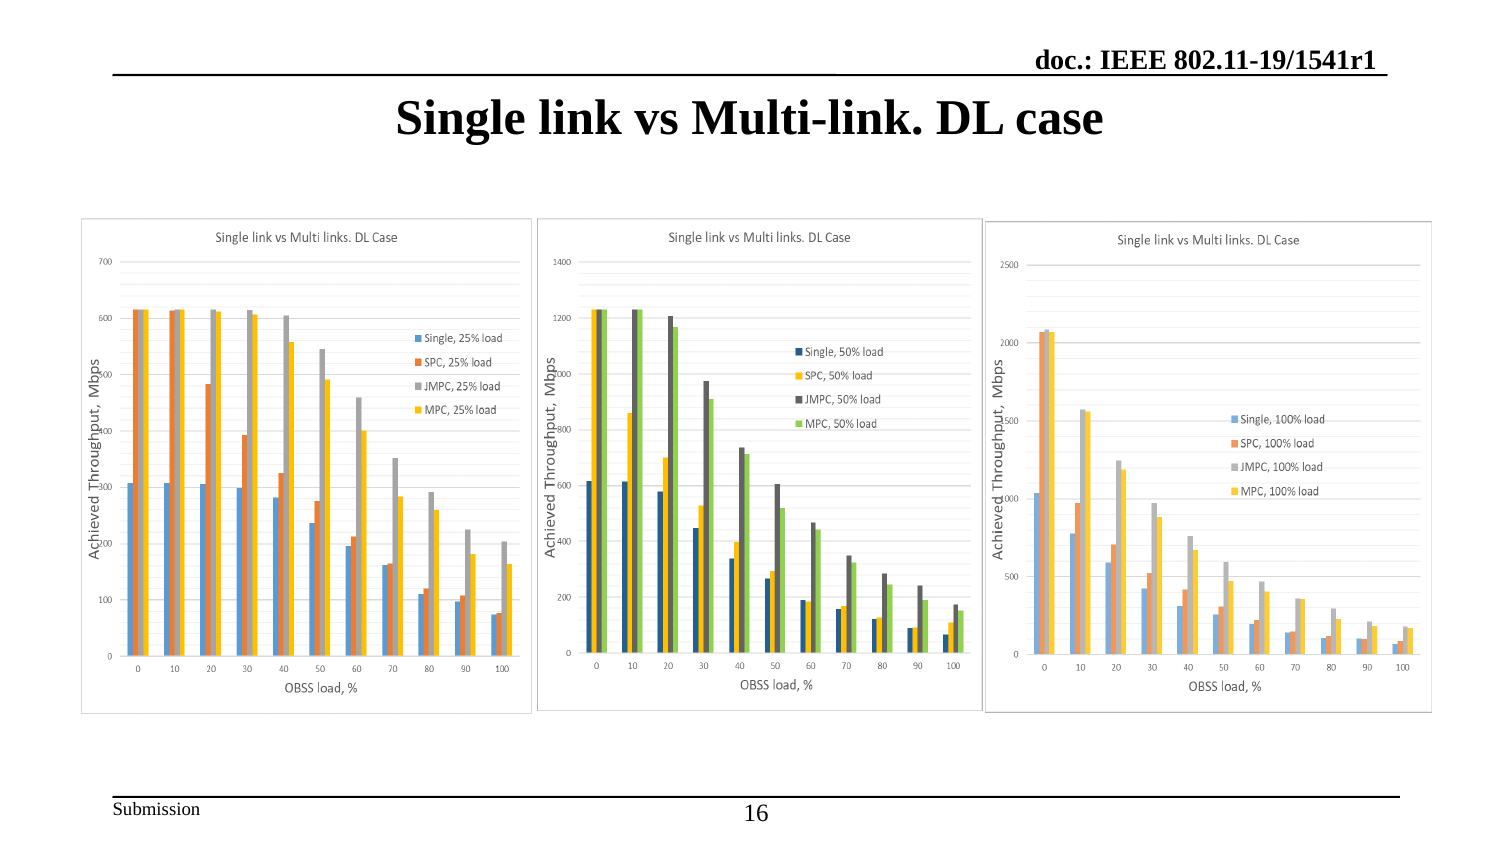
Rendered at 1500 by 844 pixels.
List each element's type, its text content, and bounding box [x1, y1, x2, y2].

picture [80, 218, 1432, 714]
title Single link vs Multi-link. DL case [81, 77, 1432, 153]
slide_number 16 [743, 796, 770, 828]
